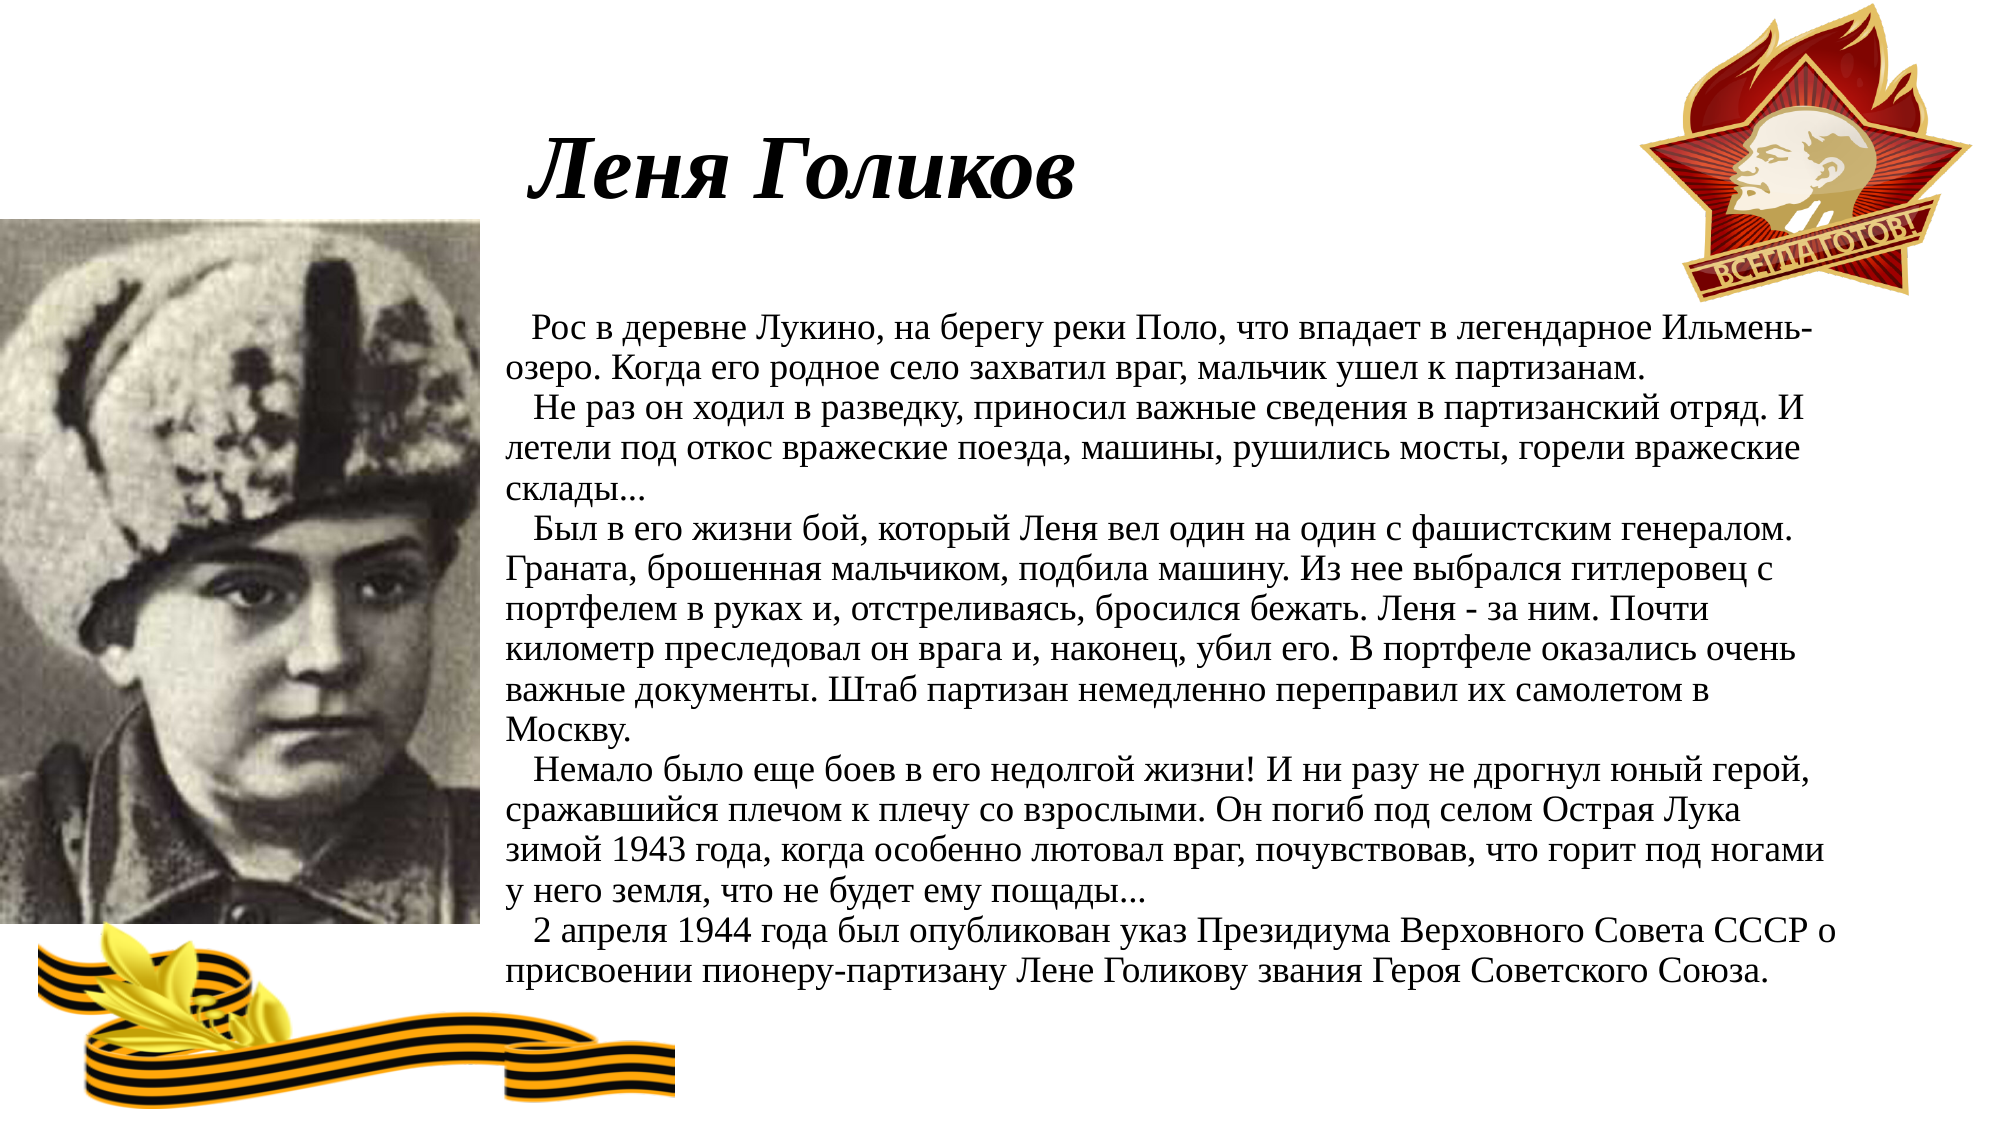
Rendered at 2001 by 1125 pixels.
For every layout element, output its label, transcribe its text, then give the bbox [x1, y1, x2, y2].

list Рос в деревне Лукино, на берегу реки Поло, что впадает в легендарное Ильмень-озеро. Когда его родное село захватил враг, мальчик ушел к партизанам. Не раз он ходил в разведку, приносил важные сведения в партизанский отряд. И летели под откос вражеские поезда, машины, рушились мосты, горели вражеские склады... Был в его жизни бой, который Леня вел один на один с фашистским генералом. Граната, брошенная мальчиком, подбила машину. Из нее выбрался гитлеровец с портфелем в руках и, отстреливаясь, бросился бежать. Леня - за ним. Почти километр преследовал он врага и, наконец, убил его. В портфеле оказались очень важные документы. Штаб партизан немедленно переправил их самолетом в Москву. Немало было еще боев в его недолгой жизни! И ни разу не дрогнул юный герой, сражавшийся плечом к плечу со взрослыми. Он погиб под селом Острая Лука зимой 1943 года, когда особенно лютовал враг, почувствовав, что горит под ногами у него земля, что не будет ему пощады... 2 апреля 1944 года был опубликован указ Президиума Верховного Совета СССР о присвоении пионеру-партизану Лене Голикову звания Героя Советского Союза. [480, 299, 1863, 1014]
title Леня Голиков [515, 59, 1630, 278]
picture [0, 219, 675, 1109]
picture [1630, 0, 1981, 306]
